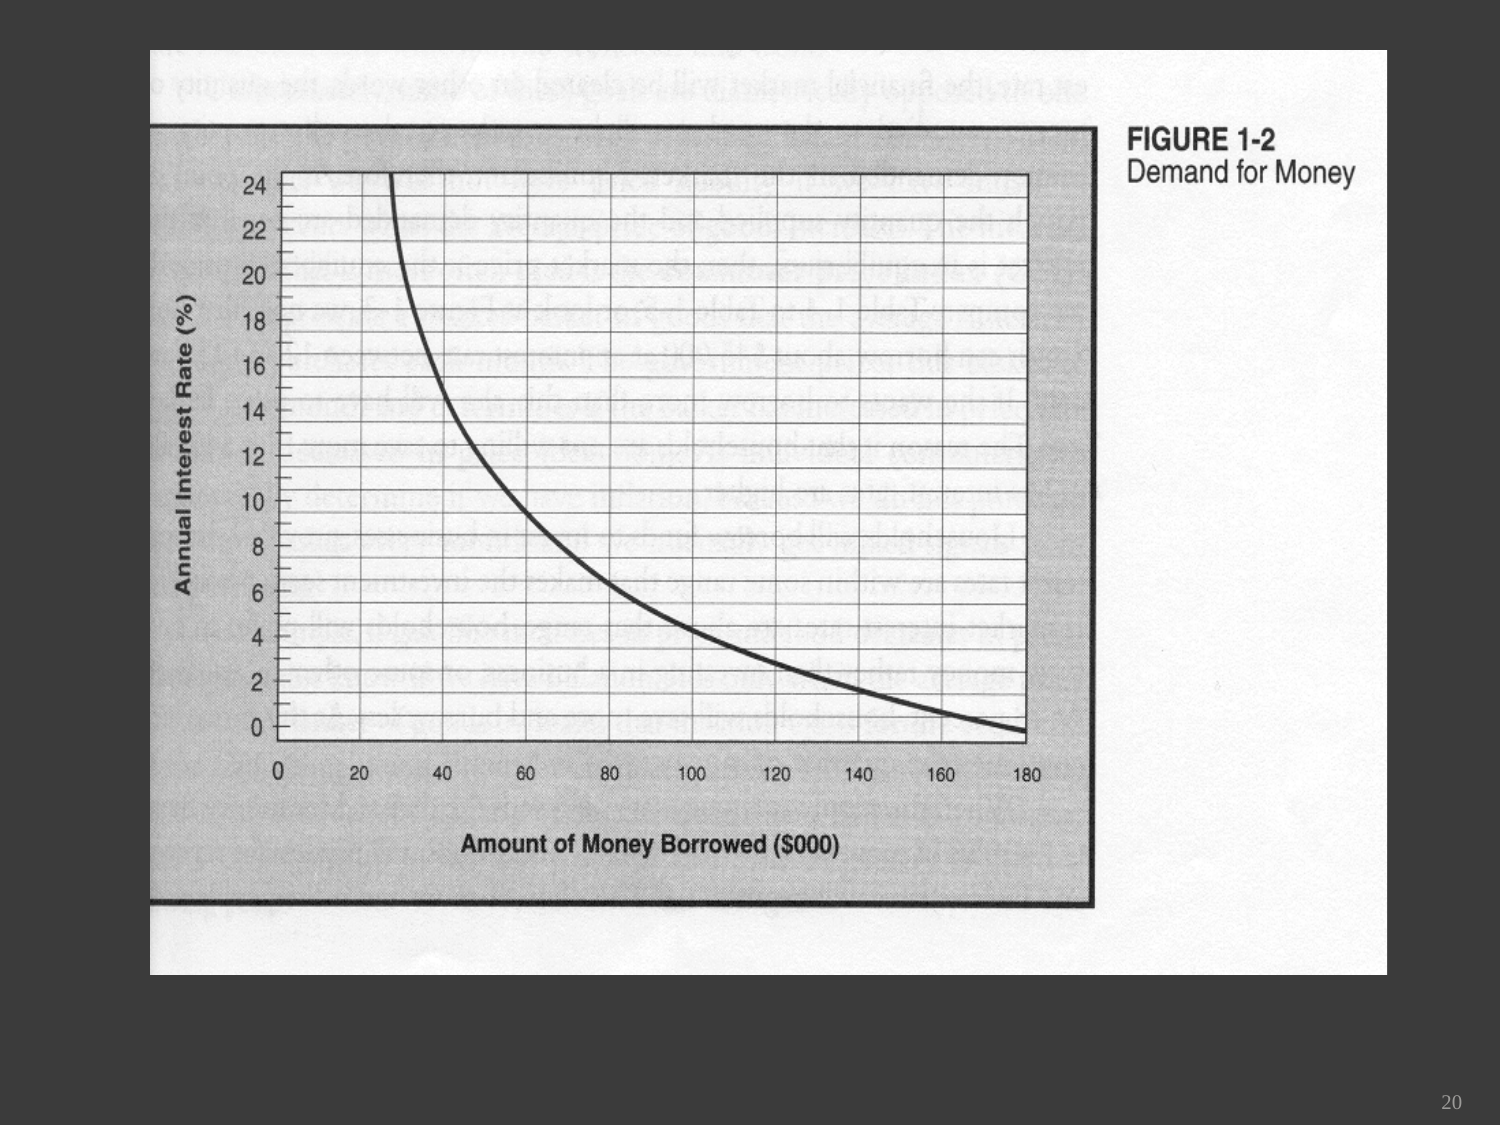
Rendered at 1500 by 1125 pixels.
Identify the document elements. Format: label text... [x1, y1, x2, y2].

slide_number 20 [1337, 1053, 1463, 1114]
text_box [149, 49, 1388, 976]
